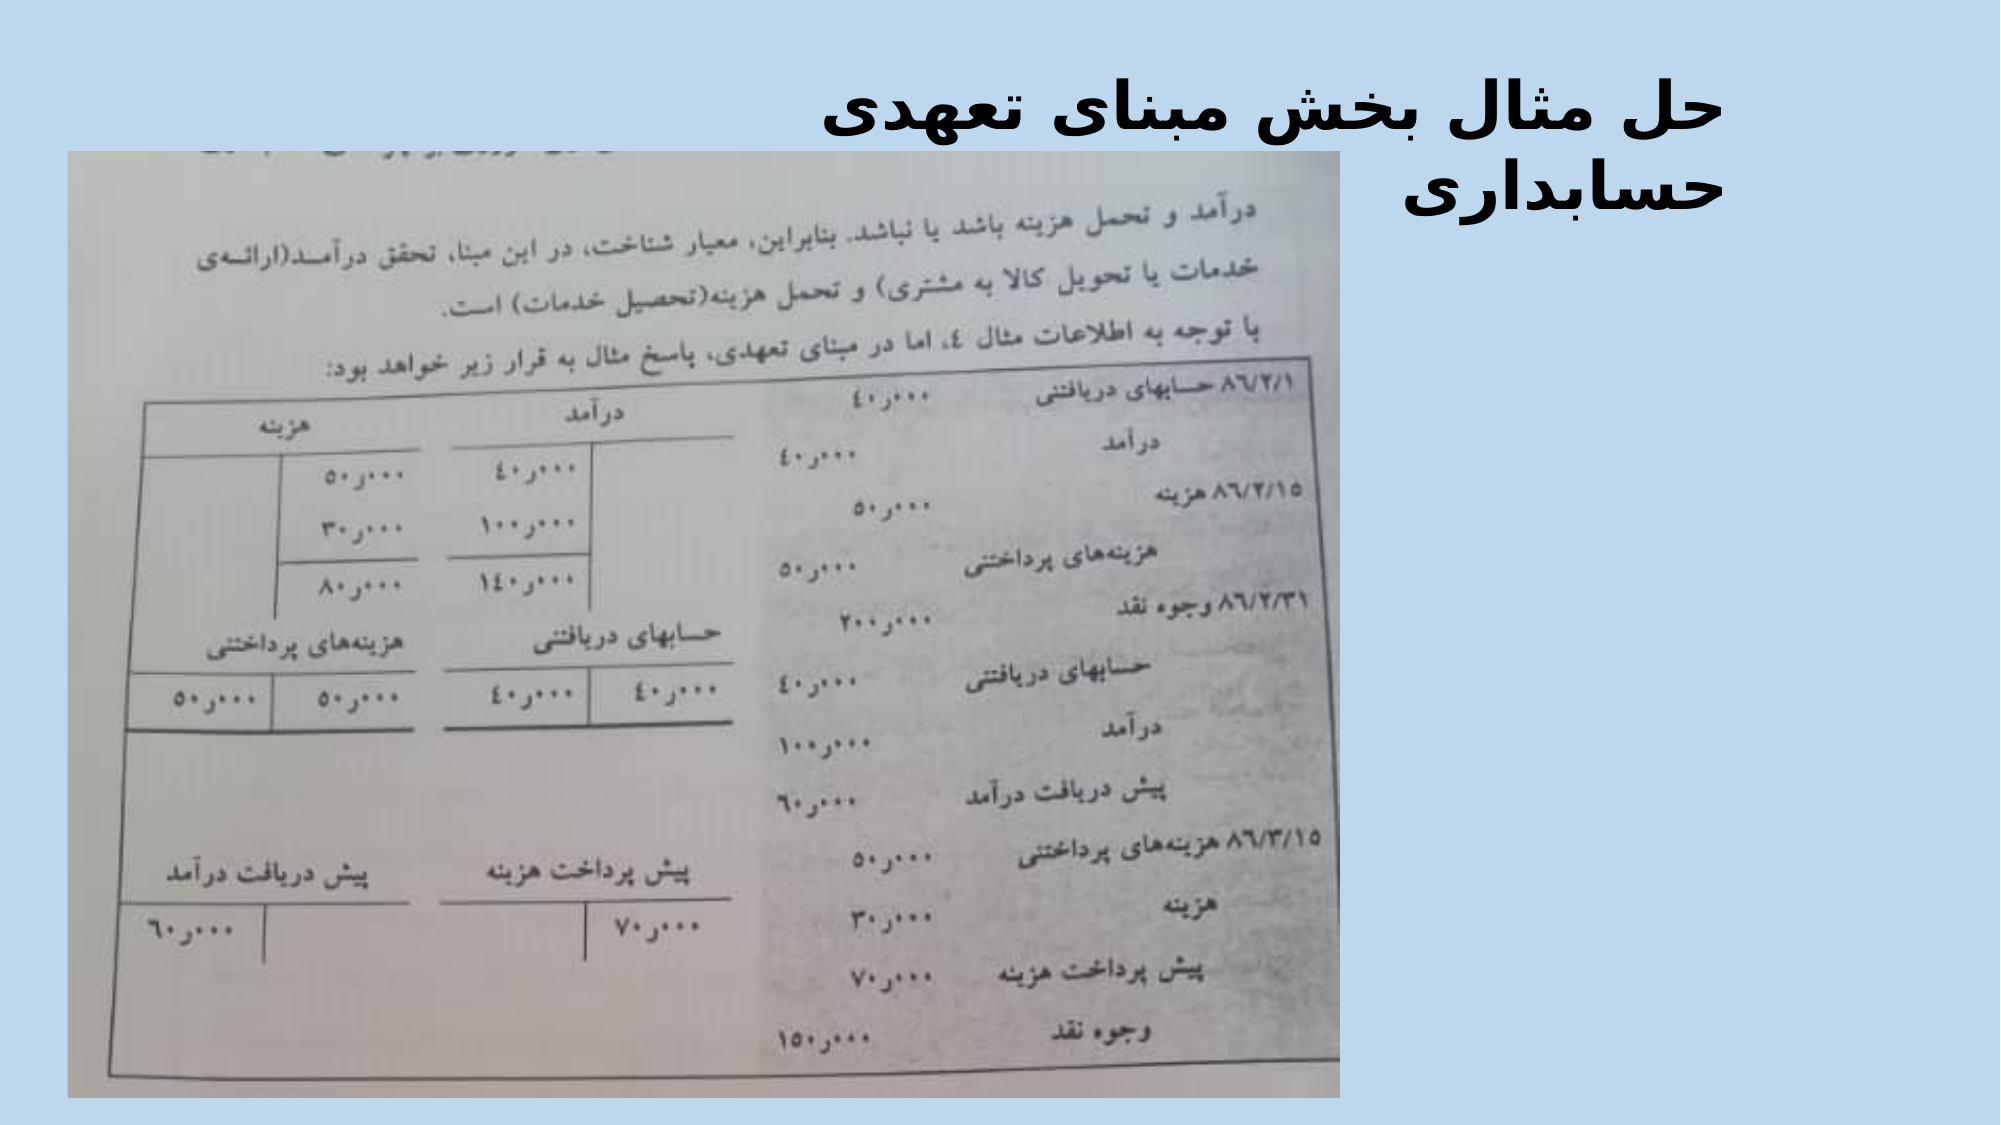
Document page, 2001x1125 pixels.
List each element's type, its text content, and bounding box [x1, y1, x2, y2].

text_box حل مثال بخش مبنای تعهدی حسابداری [500, 55, 1743, 231]
picture [67, 151, 1340, 1098]
